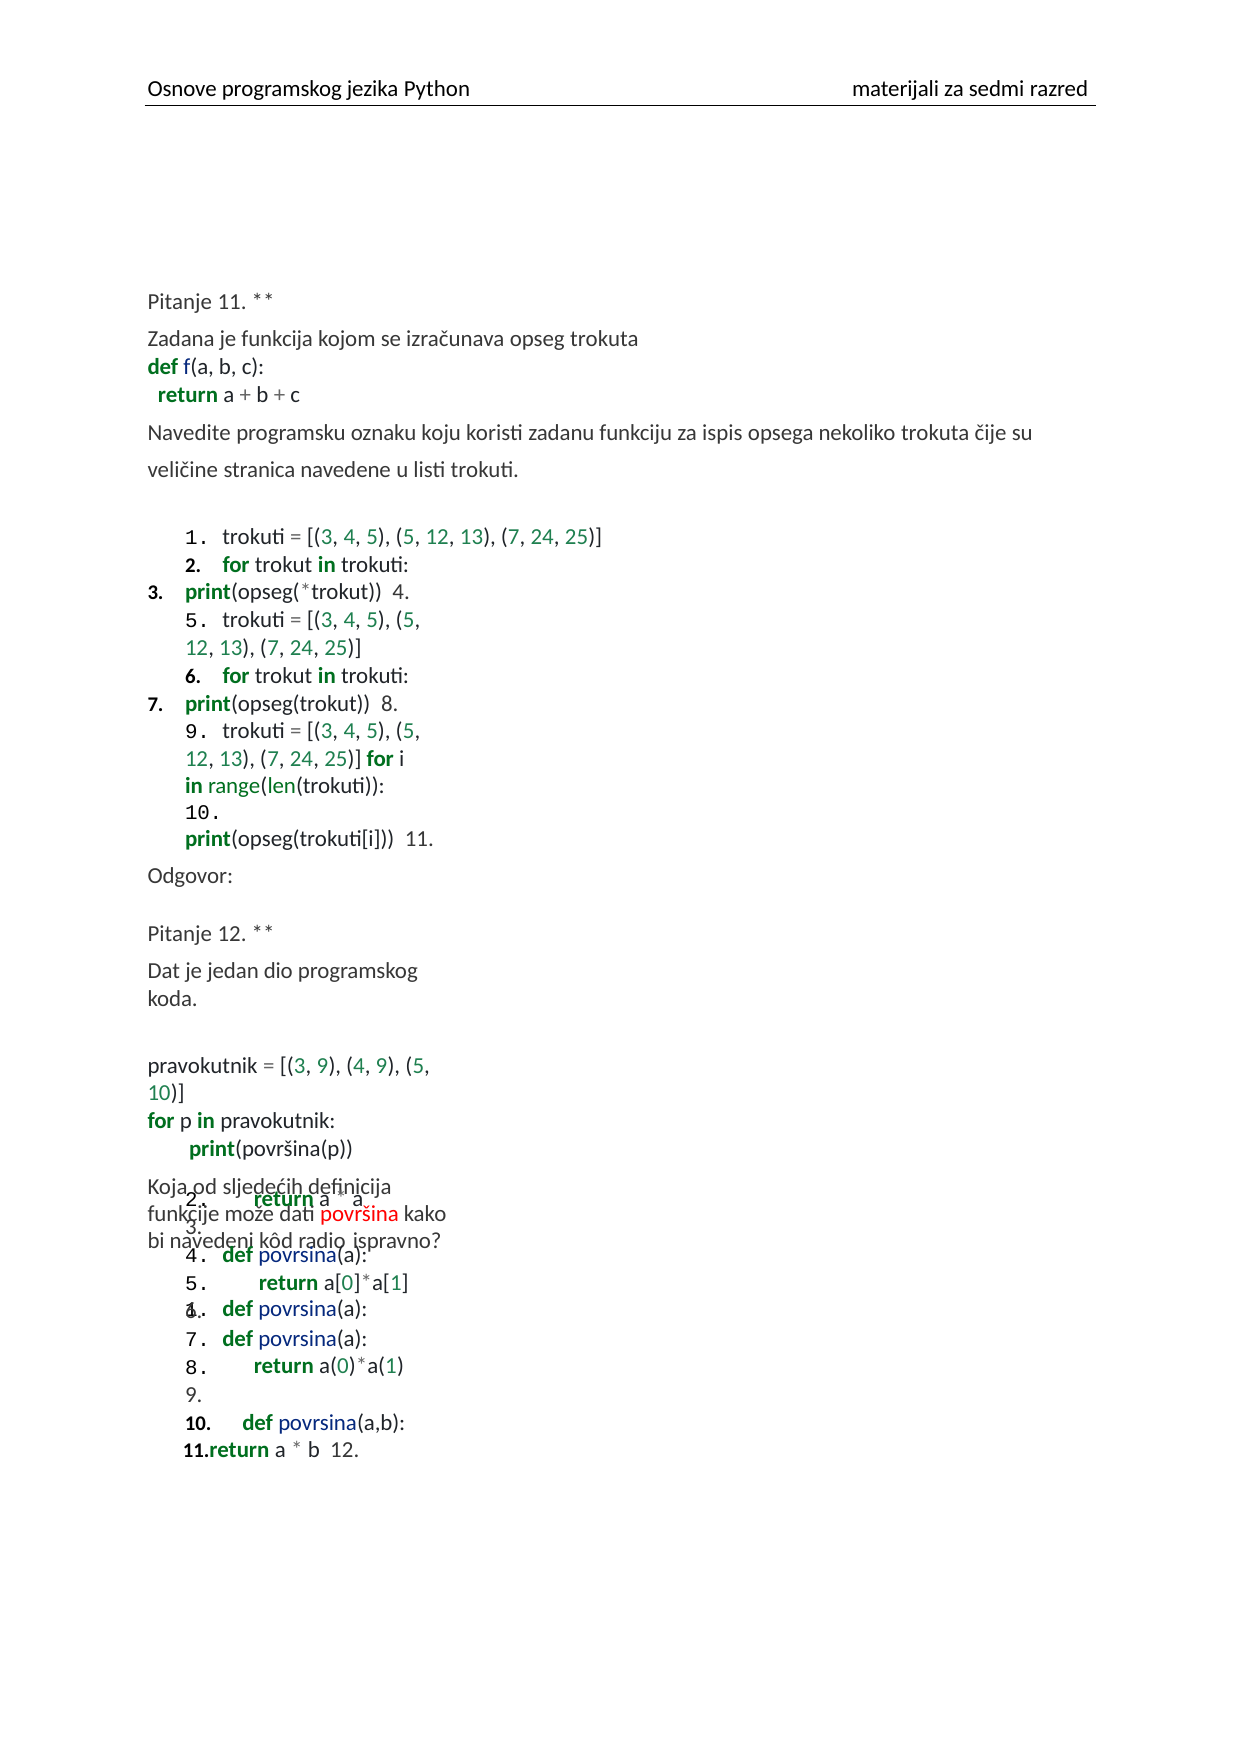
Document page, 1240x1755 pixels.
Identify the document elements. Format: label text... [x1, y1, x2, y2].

text_box Pitanje 11. ** Zadana je funkcija kojom se izračunava opseg trokuta def f(a, b, c): return a + b + c Navedite programsku oznaku koju koristi zadanu funkciju za ispis opsega nekoliko trokuta čije su veličine stranica navedene u listi trokuti. 1. trokuti = [(3, 4, 5), (5, 12, 13), (7, 24, 25)] for trokut in trokuti: print(opseg(*trokut)) 4. 5. trokuti = [(3, 4, 5), (5, 12, 13), (7, 24, 25)] for trokut in trokuti: print(opseg(trokut)) 8. 9. trokuti = [(3, 4, 5), (5, 12, 13), (7, 24, 25)] for i in range(len(trokuti)): 10. print(opseg(trokuti[i])) 11. Odgovor: Pitanje 12. ** Dat je jedan dio programskog koda. pravokutnik = [(3, 9), (4, 9), (5, 10)] for p in pravokutnik: print(površina(p)) Koja od sljedećih definicija funkcije može dati površina kako bi navedeni kôd radio ispravno? 1. def povrsina(a): [145, 274, 1046, 1321]
text_box 4. def povrsina(a): [182, 1237, 372, 1267]
text_box 2. 3. [182, 1183, 213, 1237]
text_box materijali za sedmi razred [850, 71, 1095, 102]
text_box return a[0]*a[1] [256, 1265, 412, 1295]
text_box return a * a [251, 1181, 366, 1211]
text_box Osnove programskog jezika Python [145, 71, 477, 102]
text_box 5. 6. [182, 1267, 213, 1321]
text_box 8. 9. def povrsina(a,b): return a * b 12. [182, 1351, 410, 1463]
text_box 7. def povrsina(a): [182, 1321, 372, 1351]
